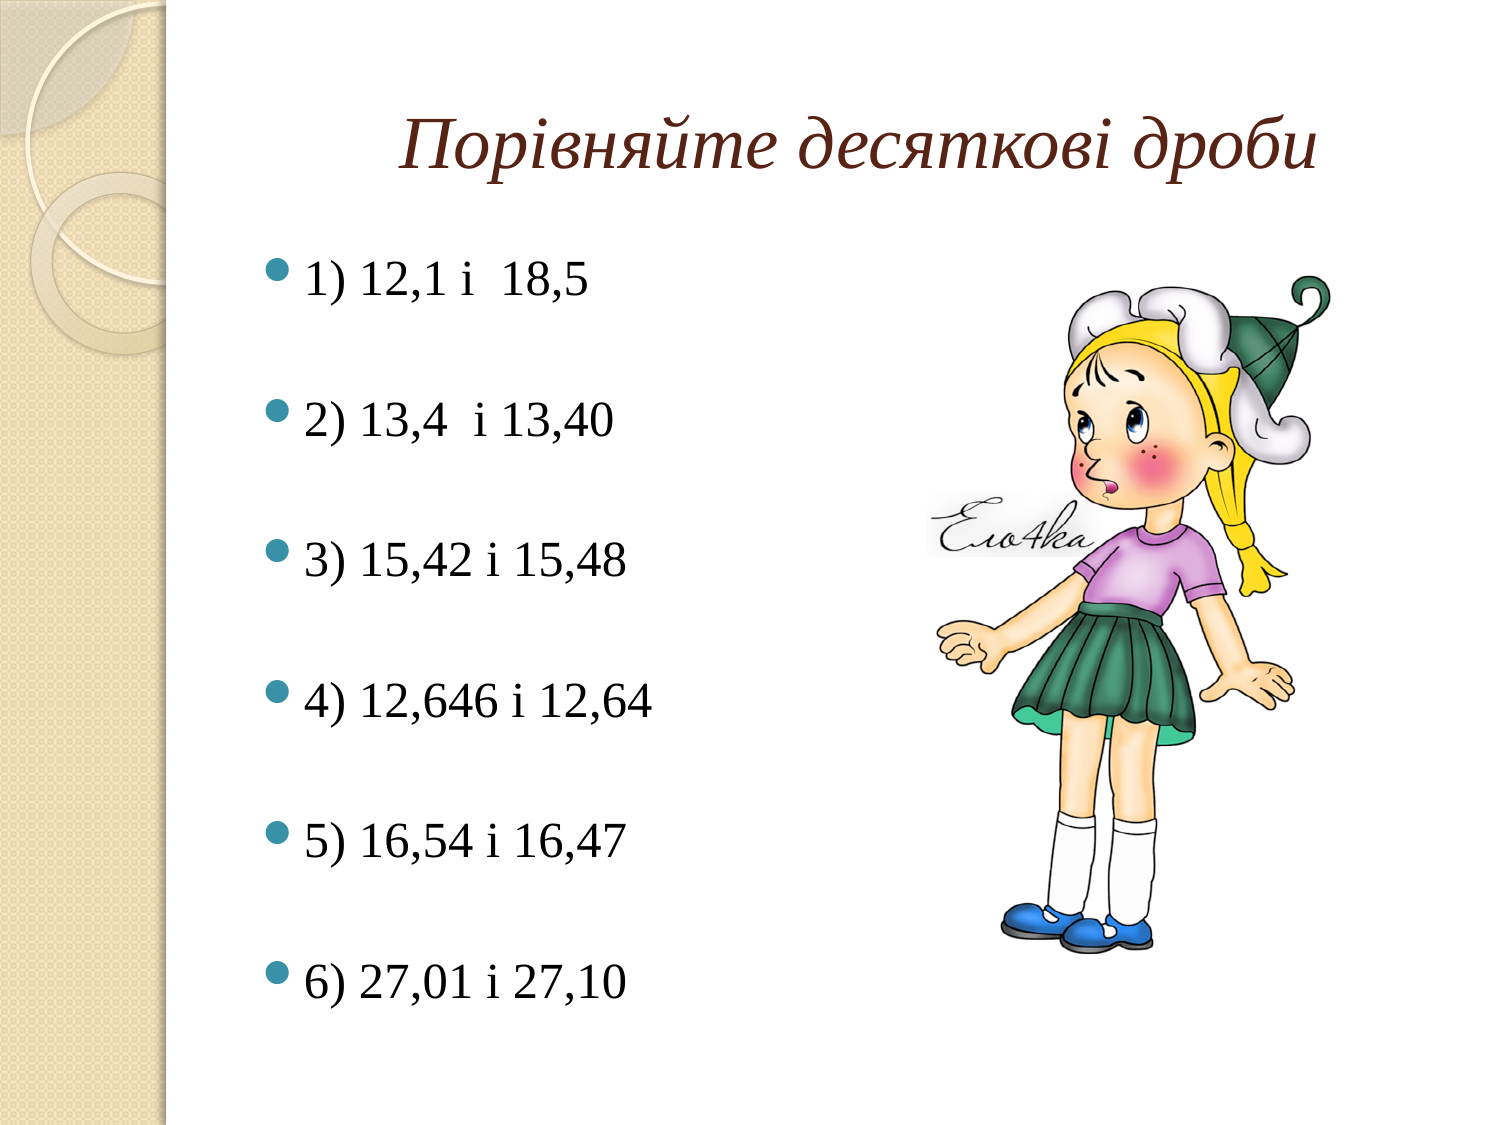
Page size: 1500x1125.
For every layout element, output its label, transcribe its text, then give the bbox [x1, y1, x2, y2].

picture [926, 266, 1352, 970]
title Порівняйте десяткові дроби [235, 45, 1466, 233]
list 1) 12,1 і 18,5 2) 13,4 і 13,40 3) 15,42 і 15,48 4) 12,646 і 12,64 5) 16,54 і 16,47 6) 27,01 і 27,10 [235, 237, 1466, 1025]
